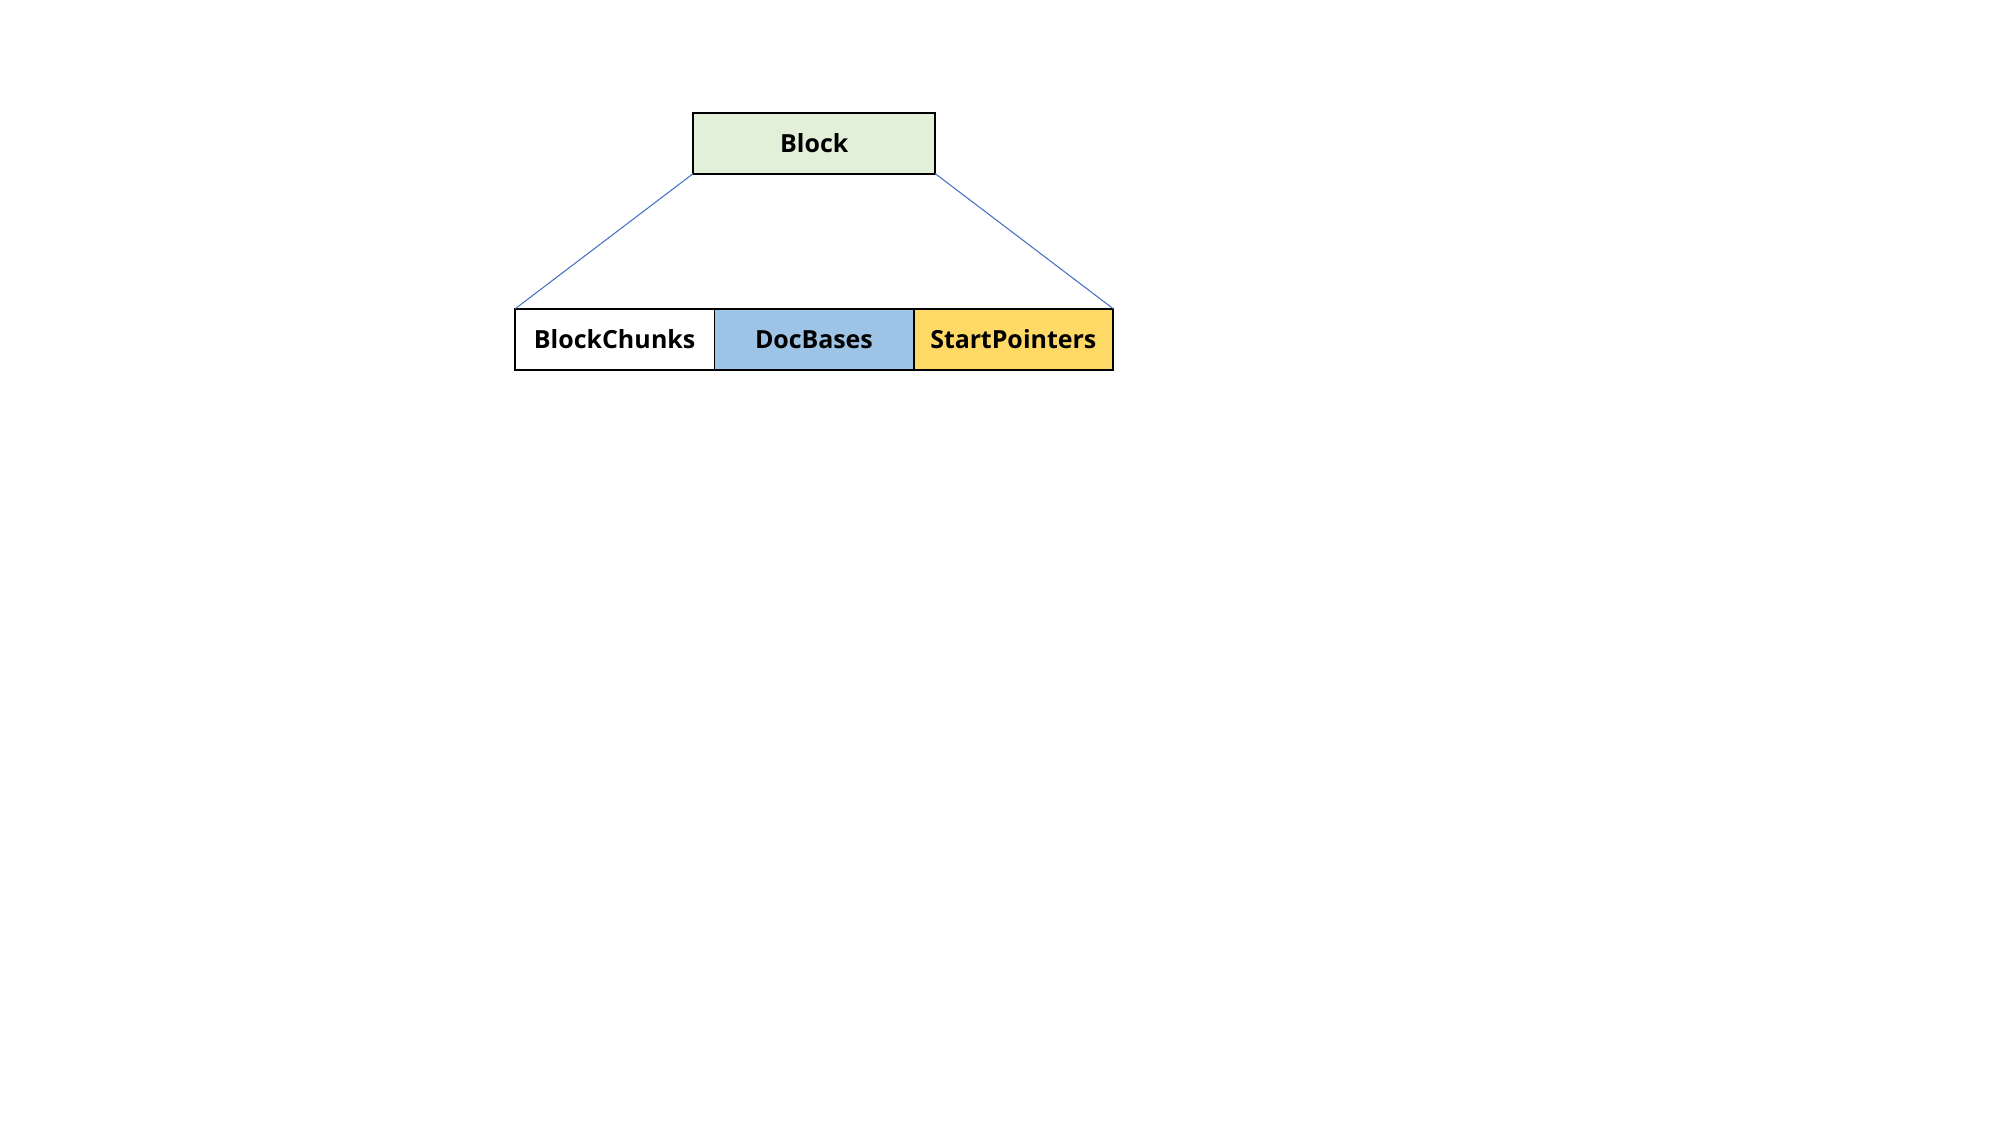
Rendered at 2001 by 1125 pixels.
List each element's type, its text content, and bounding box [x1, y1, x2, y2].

table_header BlockChunks [516, 310, 714, 369]
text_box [935, 173, 1114, 309]
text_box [515, 173, 694, 309]
table_header Block [694, 114, 934, 173]
table_header StartPointers [915, 310, 1112, 369]
table_header DocBases [715, 310, 913, 369]
